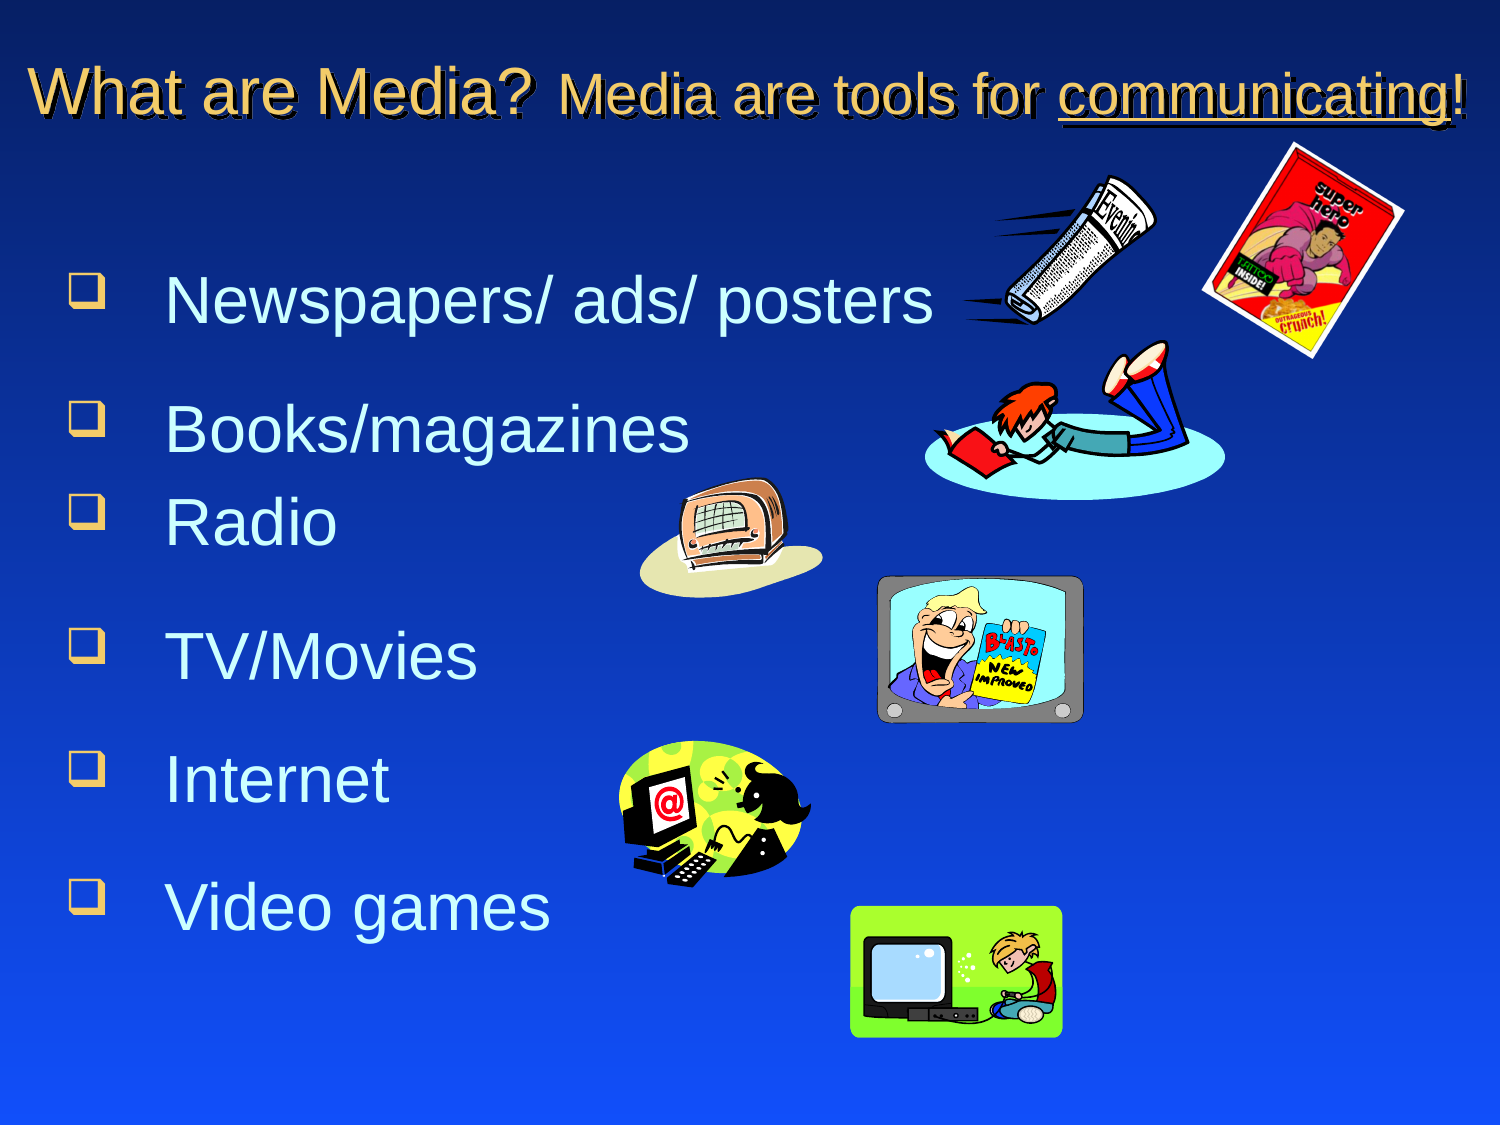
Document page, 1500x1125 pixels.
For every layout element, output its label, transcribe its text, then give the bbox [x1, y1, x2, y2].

picture [874, 567, 1088, 726]
picture [612, 732, 813, 888]
picture [1202, 142, 1404, 358]
picture [924, 339, 1226, 501]
title What are Media? Media are tools for communicating! [11, 0, 1500, 163]
picture [962, 174, 1163, 326]
list Newspapers/ ads/ posters Books/magazines Radio TV/Movies Internet Video games [49, 249, 1426, 1125]
picture [849, 905, 1063, 1038]
picture [637, 474, 826, 601]
